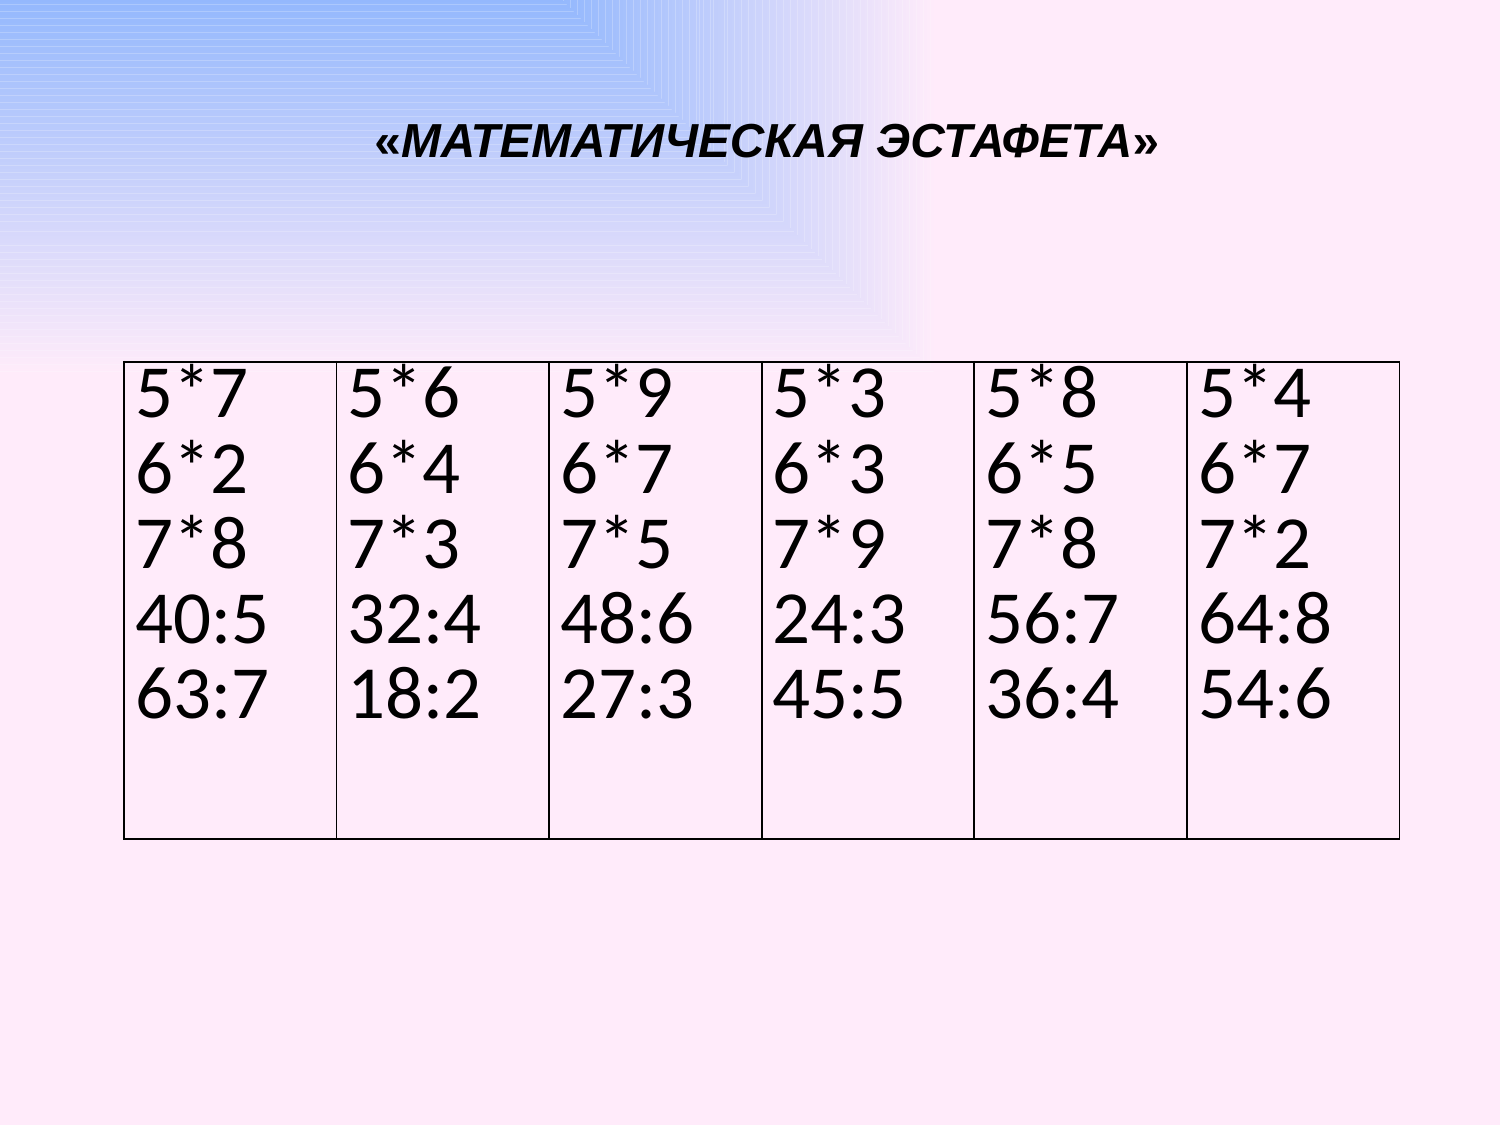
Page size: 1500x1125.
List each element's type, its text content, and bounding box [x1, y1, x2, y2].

table_header 5*3 6*3 7*9 24:3 45:5 [763, 363, 973, 838]
table_header 5*4 6*7 7*2 64:8 54:6 [1188, 363, 1399, 838]
table_header 5*9 6*7 7*5 48:6 27:3 [550, 363, 761, 838]
table_header 5*6 6*4 7*3 32:4 18:2 [337, 363, 548, 838]
table_header 5*7 6*2 7*8 40:5 63:7 [125, 363, 336, 838]
table_header 5*8 6*5 7*8 56:7 36:4 [975, 363, 1186, 838]
title «МАТЕМАТИЧЕСКАЯ ЭСТАФЕТА» [75, 45, 1459, 233]
